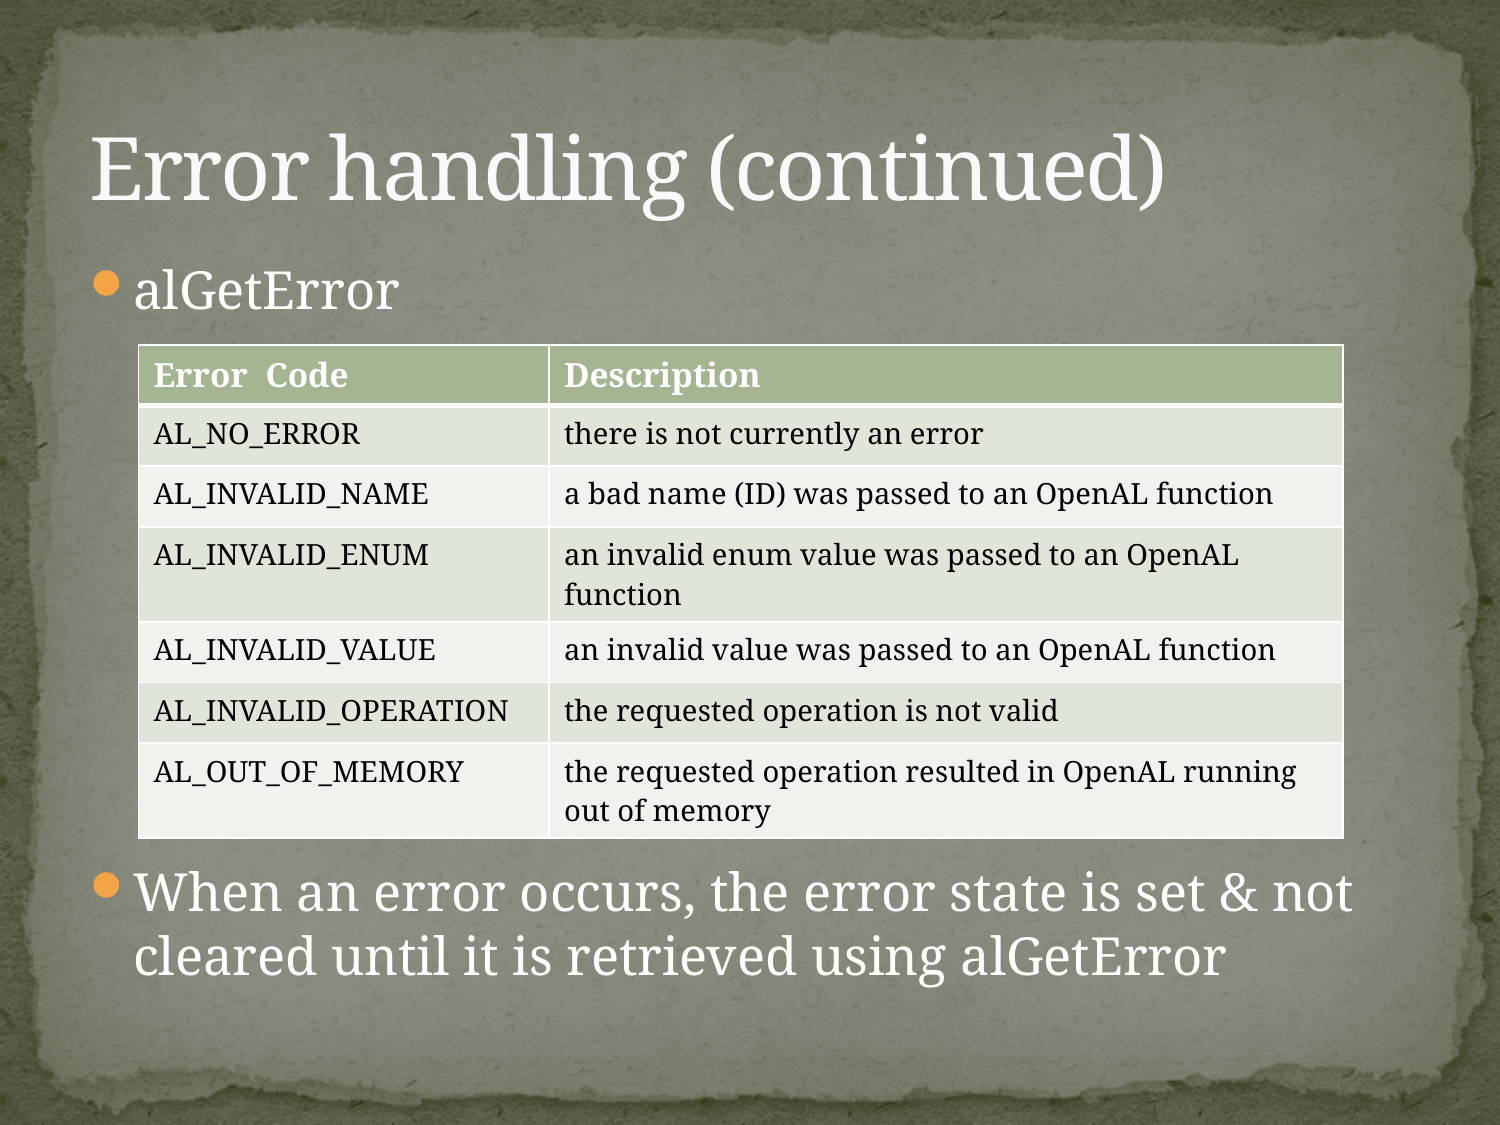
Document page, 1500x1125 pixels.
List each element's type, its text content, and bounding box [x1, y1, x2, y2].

table_cell AL_INVALID_VALUE [139, 623, 548, 682]
table_header Error Code [139, 346, 548, 403]
table_cell a bad name (ID) was passed to an OpenAL function [550, 467, 1342, 526]
table_header Description [550, 346, 1342, 403]
table_cell there is not currently an error [550, 408, 1342, 465]
table_cell AL_INVALID_NAME [139, 467, 548, 526]
table_cell an invalid enum value was passed to an OpenAL function [550, 528, 1342, 621]
table_cell AL_OUT_OF_MEMORY [139, 744, 548, 837]
table_cell AL_INVALID_ENUM [139, 528, 548, 621]
table_cell AL_NO_ERROR [139, 408, 548, 465]
table_cell the requested operation resulted in OpenAL running out of memory [550, 744, 1342, 837]
title Error handling (continued) [74, 24, 1425, 225]
table_cell the requested operation is not valid [550, 683, 1342, 742]
table_cell an invalid value was passed to an OpenAL function [550, 623, 1342, 682]
table_cell AL_INVALID_OPERATION [139, 683, 548, 742]
list alGetError When an error occurs, the error state is set & not cleared until it is retrieved using alGetError [75, 249, 1425, 1000]
